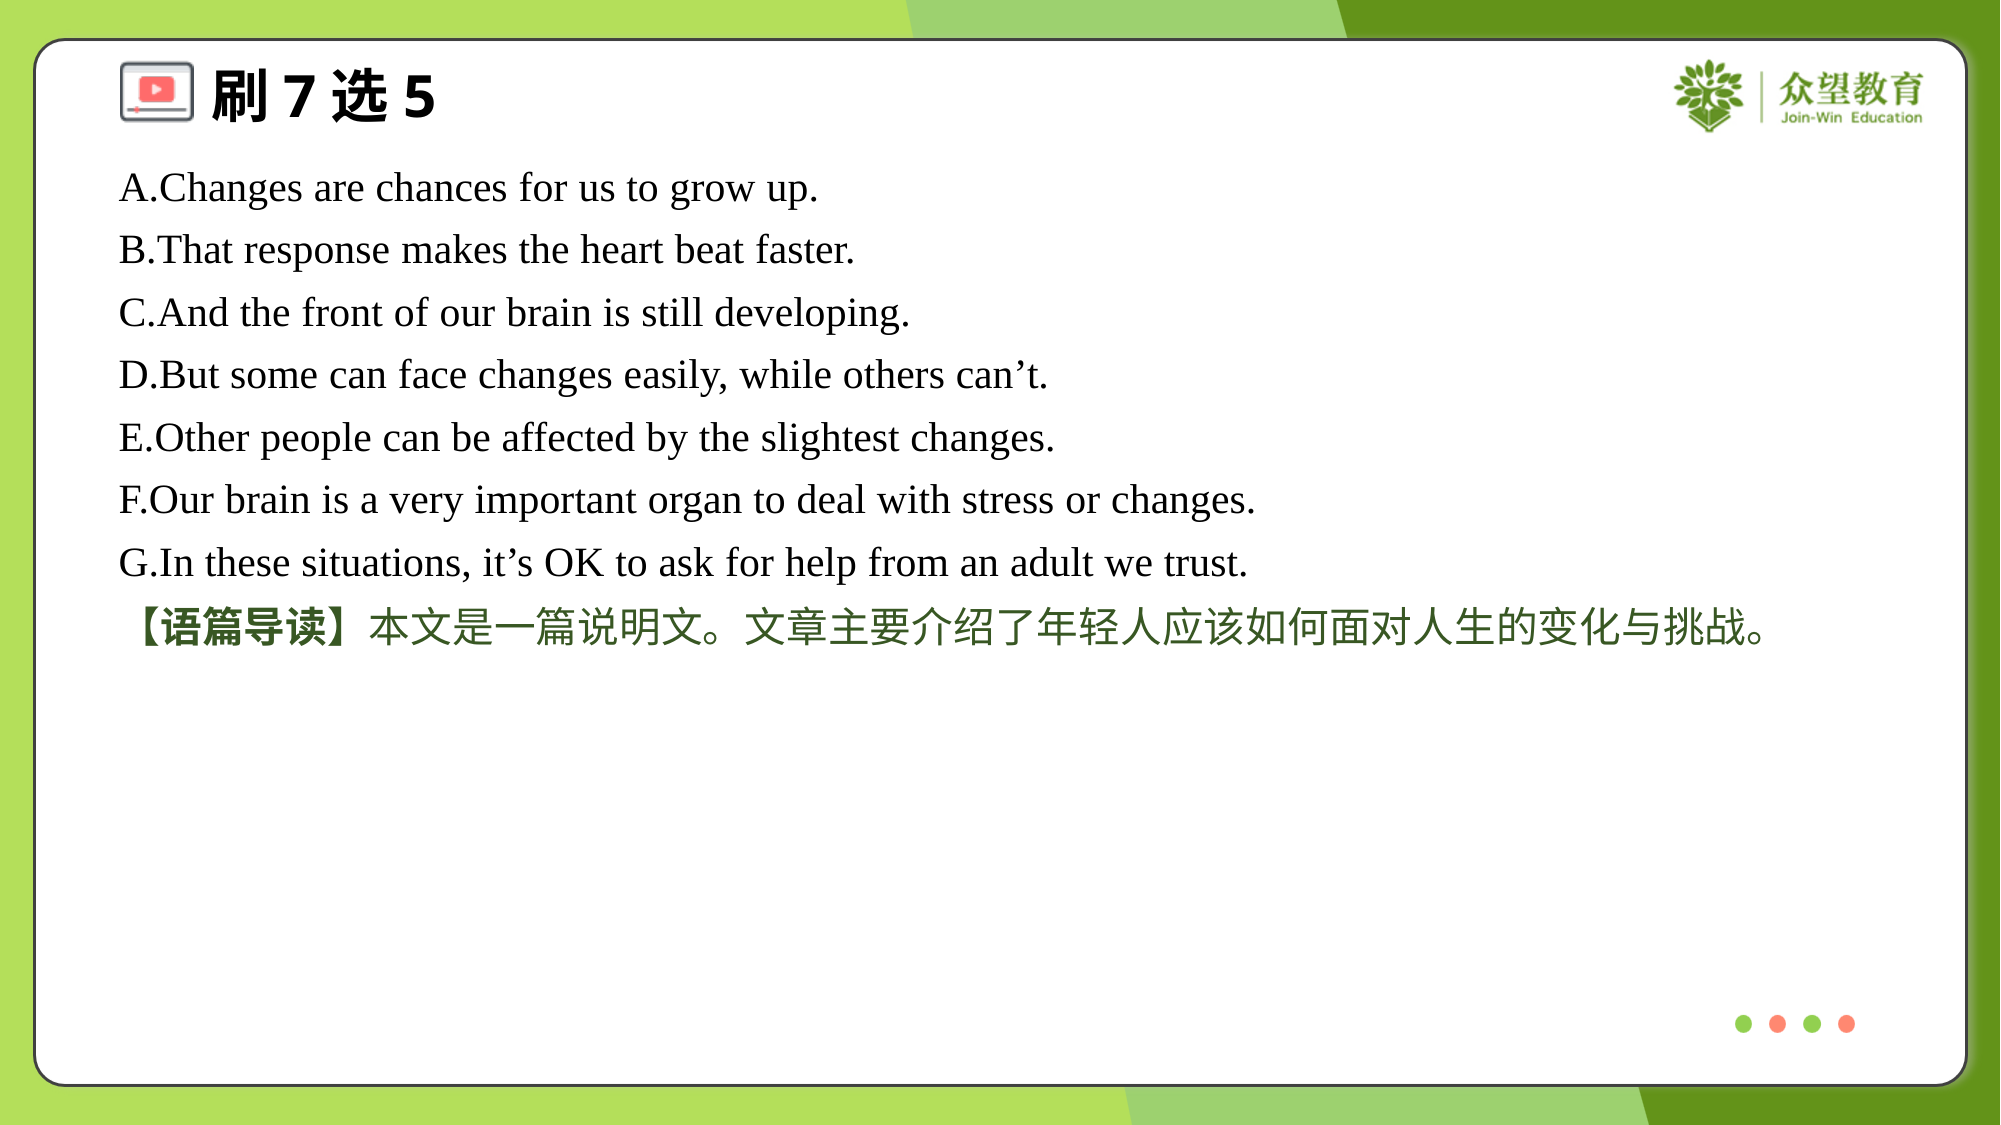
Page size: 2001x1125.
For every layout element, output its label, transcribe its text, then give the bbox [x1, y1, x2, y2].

text_box 【语篇导读】本文是一篇说明文。文章主要介绍了年轻人应该如何面对人生的变化与挑战。 [118, 588, 1883, 652]
picture [0, 0, 2000, 1125]
text_box A.Changes are chances for us to grow up. B.That response makes the heart beat faster. C.And the front of our brain is still developing. D.But some can face changes easily, while others can’t. E.Other people can be affected by the slightest changes. F.Our brain is a very important organ to deal with stress or changes. G.In these situations, it’s OK to ask for help from an adult we trust. [118, 146, 1883, 585]
